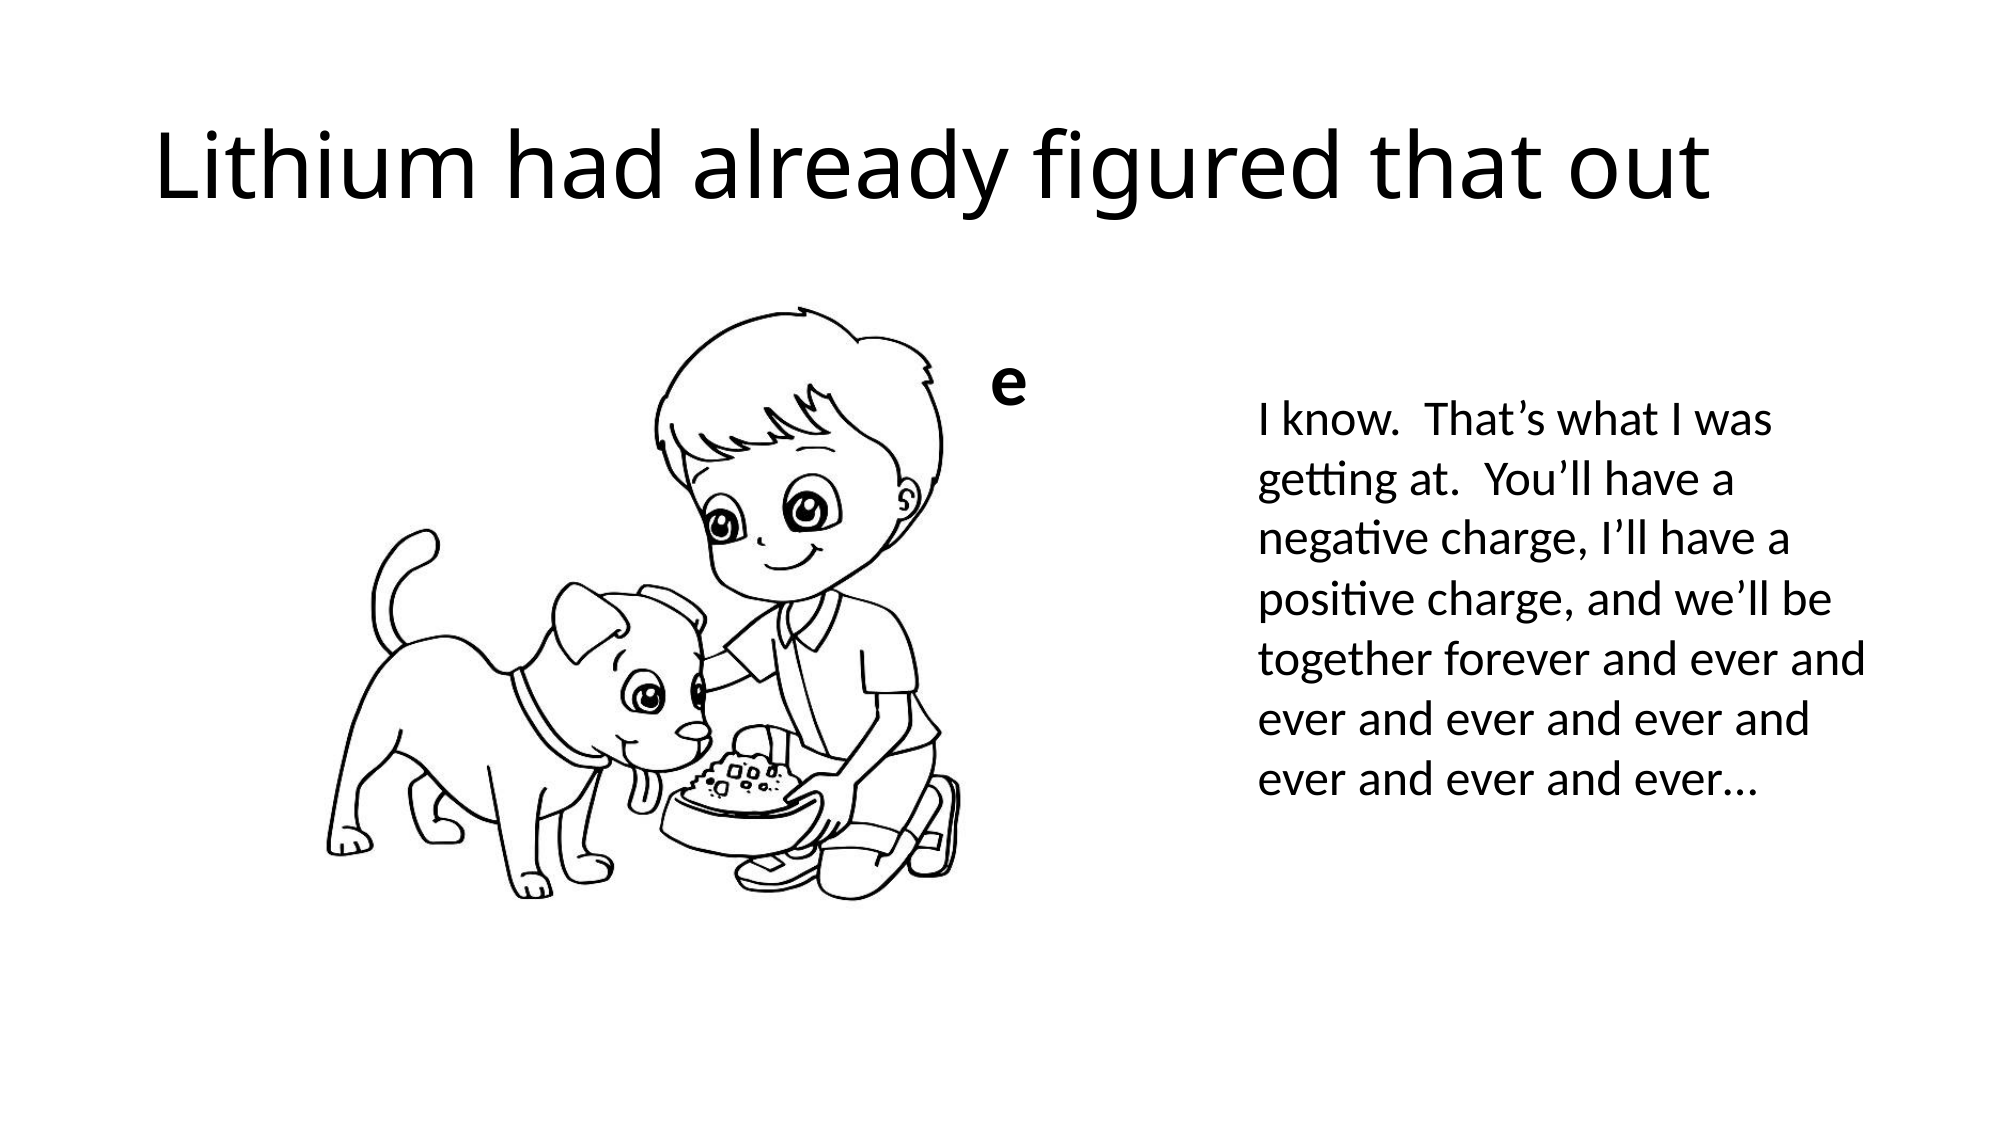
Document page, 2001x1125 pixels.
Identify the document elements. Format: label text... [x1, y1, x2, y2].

text_box I know. That’s what I was getting at. You’ll have a negative charge, I’ll have a positive charge, and we’ll be together forever and ever and ever and ever and ever and ever and ever and ever… [1242, 377, 1918, 813]
text_box e [975, 322, 1086, 428]
title Lithium had already figured that out [137, 59, 1863, 278]
picture [316, 277, 970, 930]
